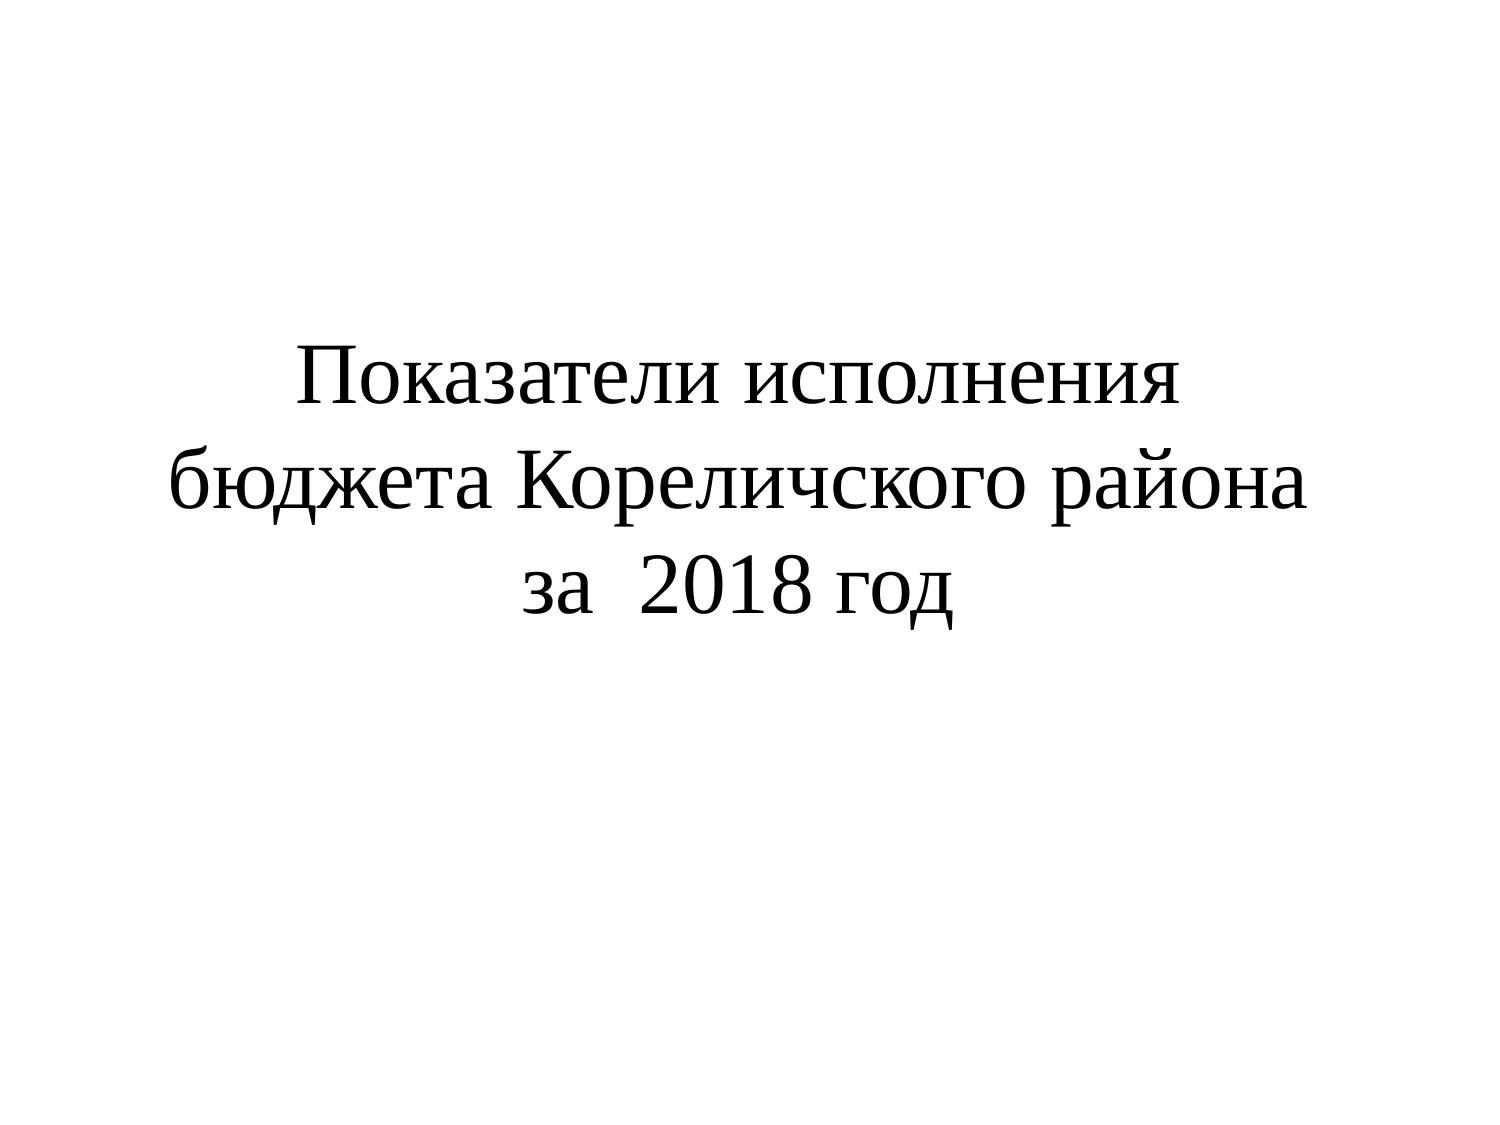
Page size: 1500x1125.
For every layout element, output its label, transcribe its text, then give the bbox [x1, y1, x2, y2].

title Показатели исполнения бюджета Кореличского района за 2018 год [112, 219, 1365, 729]
